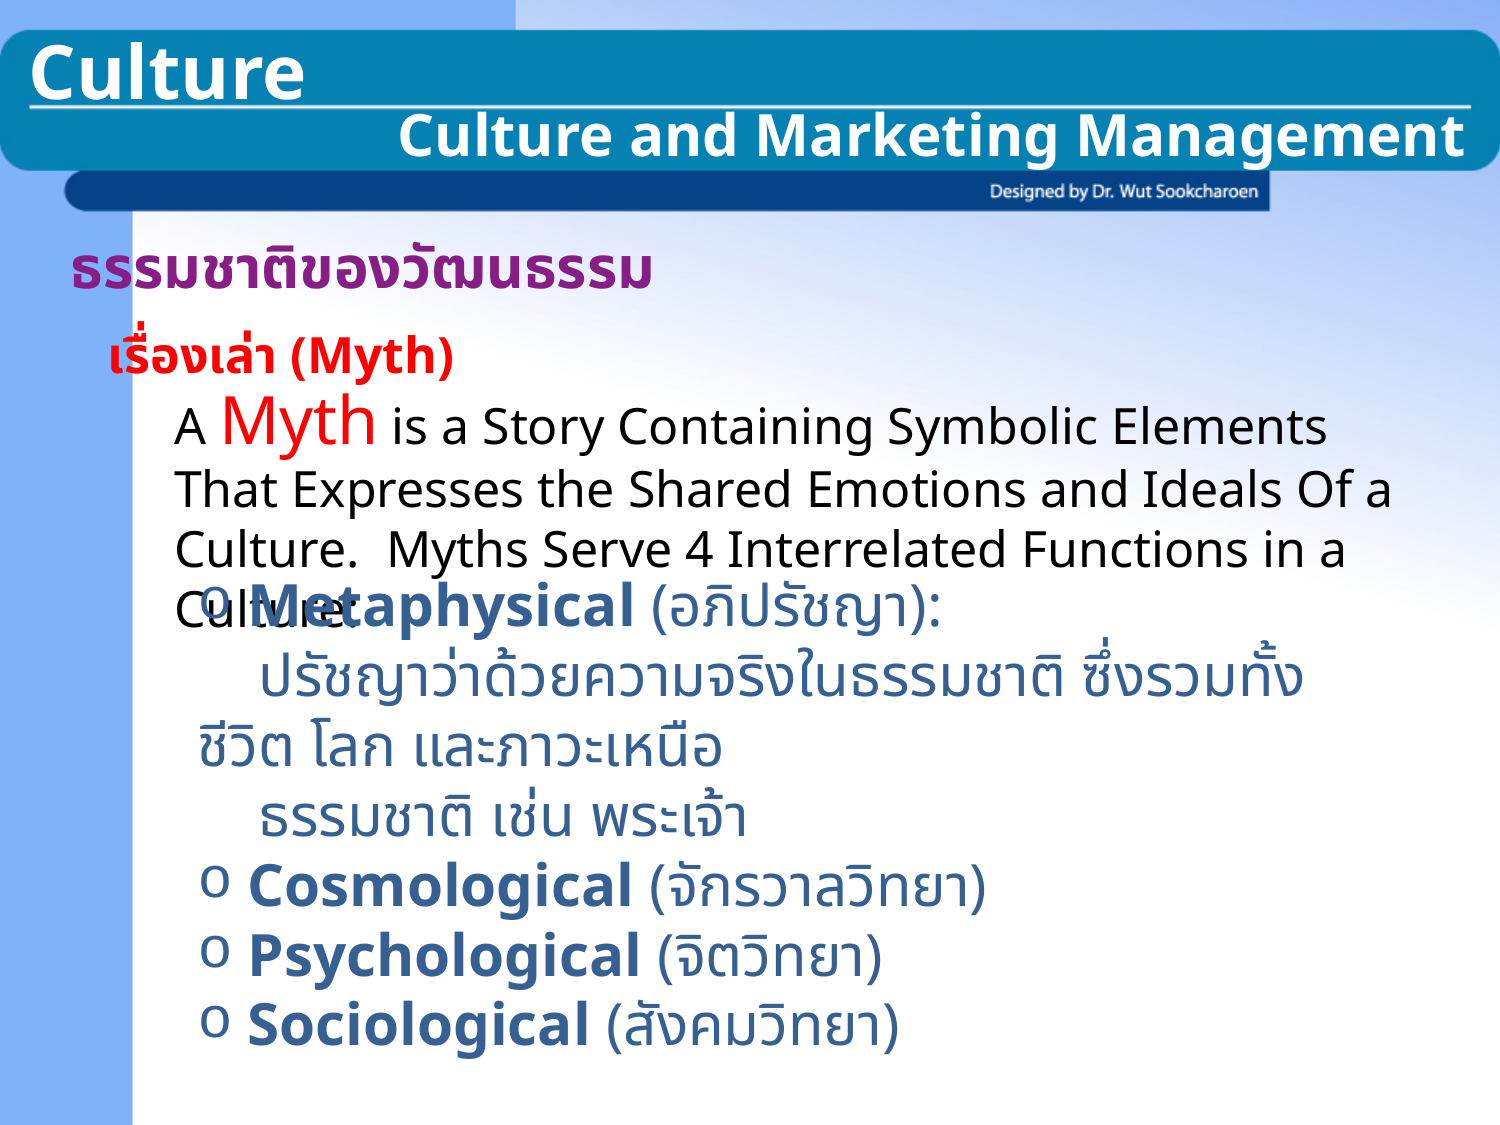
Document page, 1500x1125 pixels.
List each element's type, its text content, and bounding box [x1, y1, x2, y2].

text_box Culture and Marketing Management [37, 108, 1481, 172]
text_box A Myth is a Story Containing Symbolic Elements That Expresses the Shared Emotions and Ideals Of a Culture. Myths Serve 4 Interrelated Functions in a Culture: [159, 370, 1435, 646]
picture [0, 146, 1500, 1125]
text_box Metaphysical (อภิปรัชญา): ปรัชญาว่าด้วยความจริงในธรรมชาติ ซึ่งรวมทั้ง ชีวิต โลก และภาวะเหนือ ธรรมชาติ เช่น พระเจ้า Cosmological (จักรวาลวิทยา) Psychological (จิตวิทยา) Sociological (สังคมวิทยา) [183, 560, 1418, 1065]
text_box ธรรมชาติของวัฒนธรรม [56, 222, 671, 308]
picture [0, 0, 1500, 54]
text_box Culture [13, 32, 1475, 107]
text_box เรื่องเล่า (Myth) [92, 316, 470, 392]
